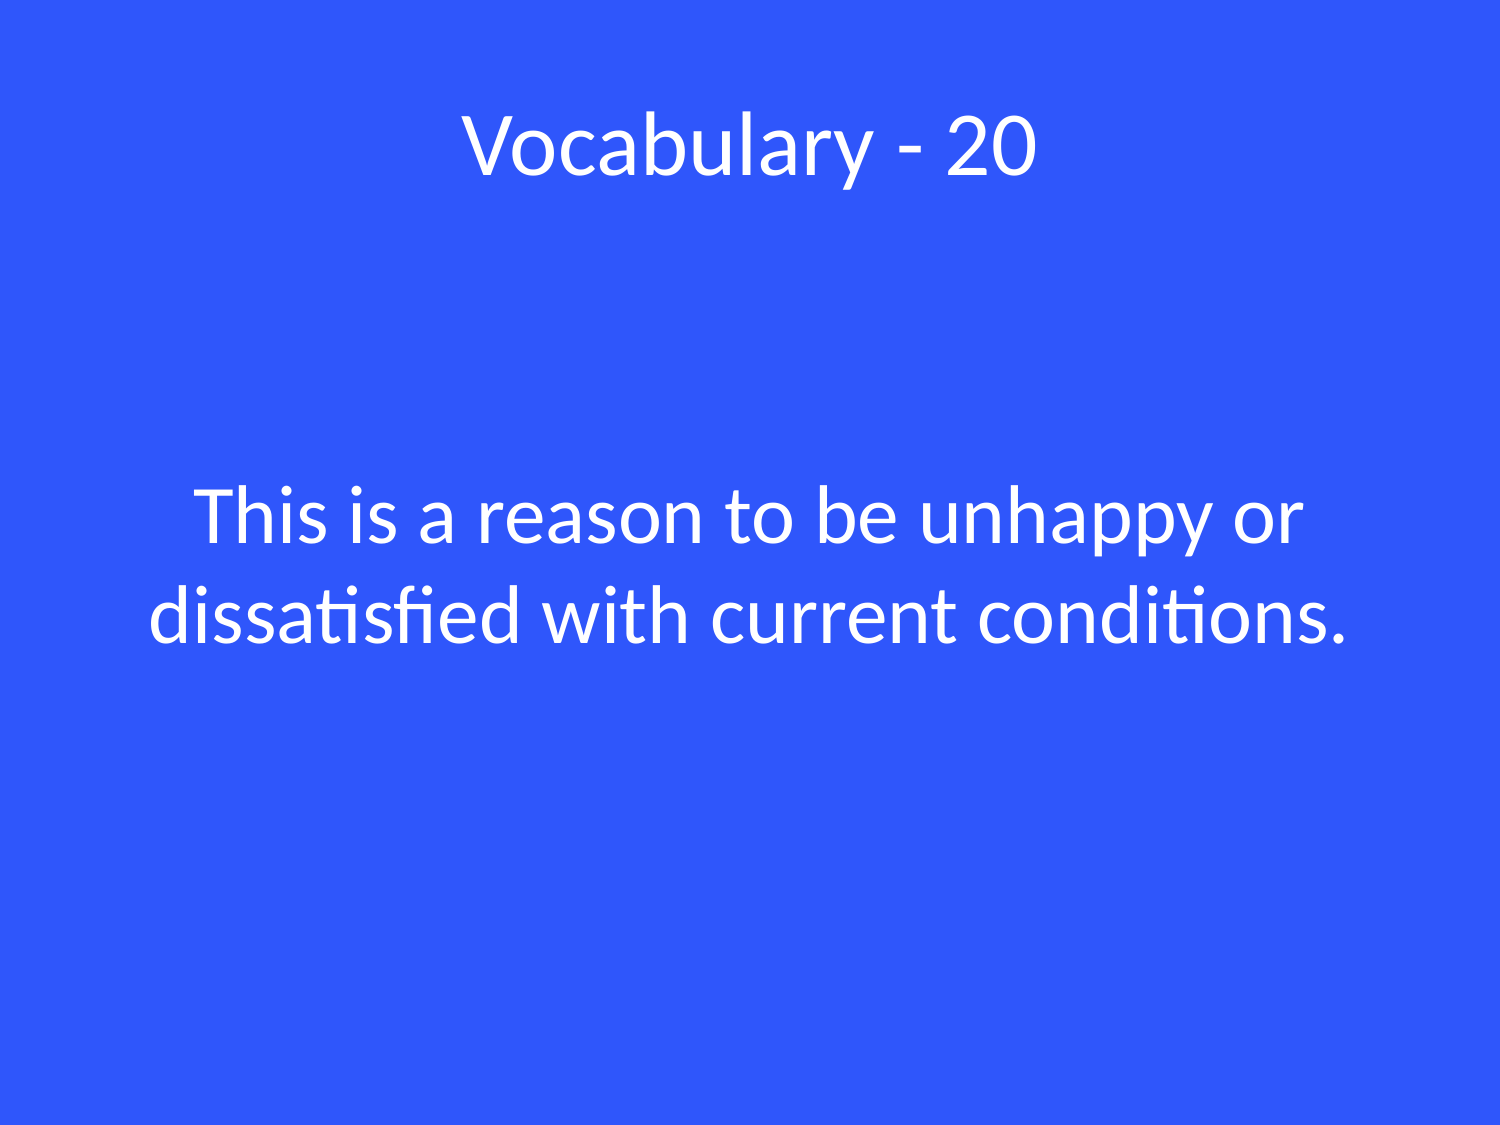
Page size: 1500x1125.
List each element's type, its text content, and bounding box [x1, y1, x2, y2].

list This is a reason to be unhappy or dissatisfied with current conditions. [75, 262, 1425, 1005]
title Vocabulary - 20 [75, 45, 1425, 233]
